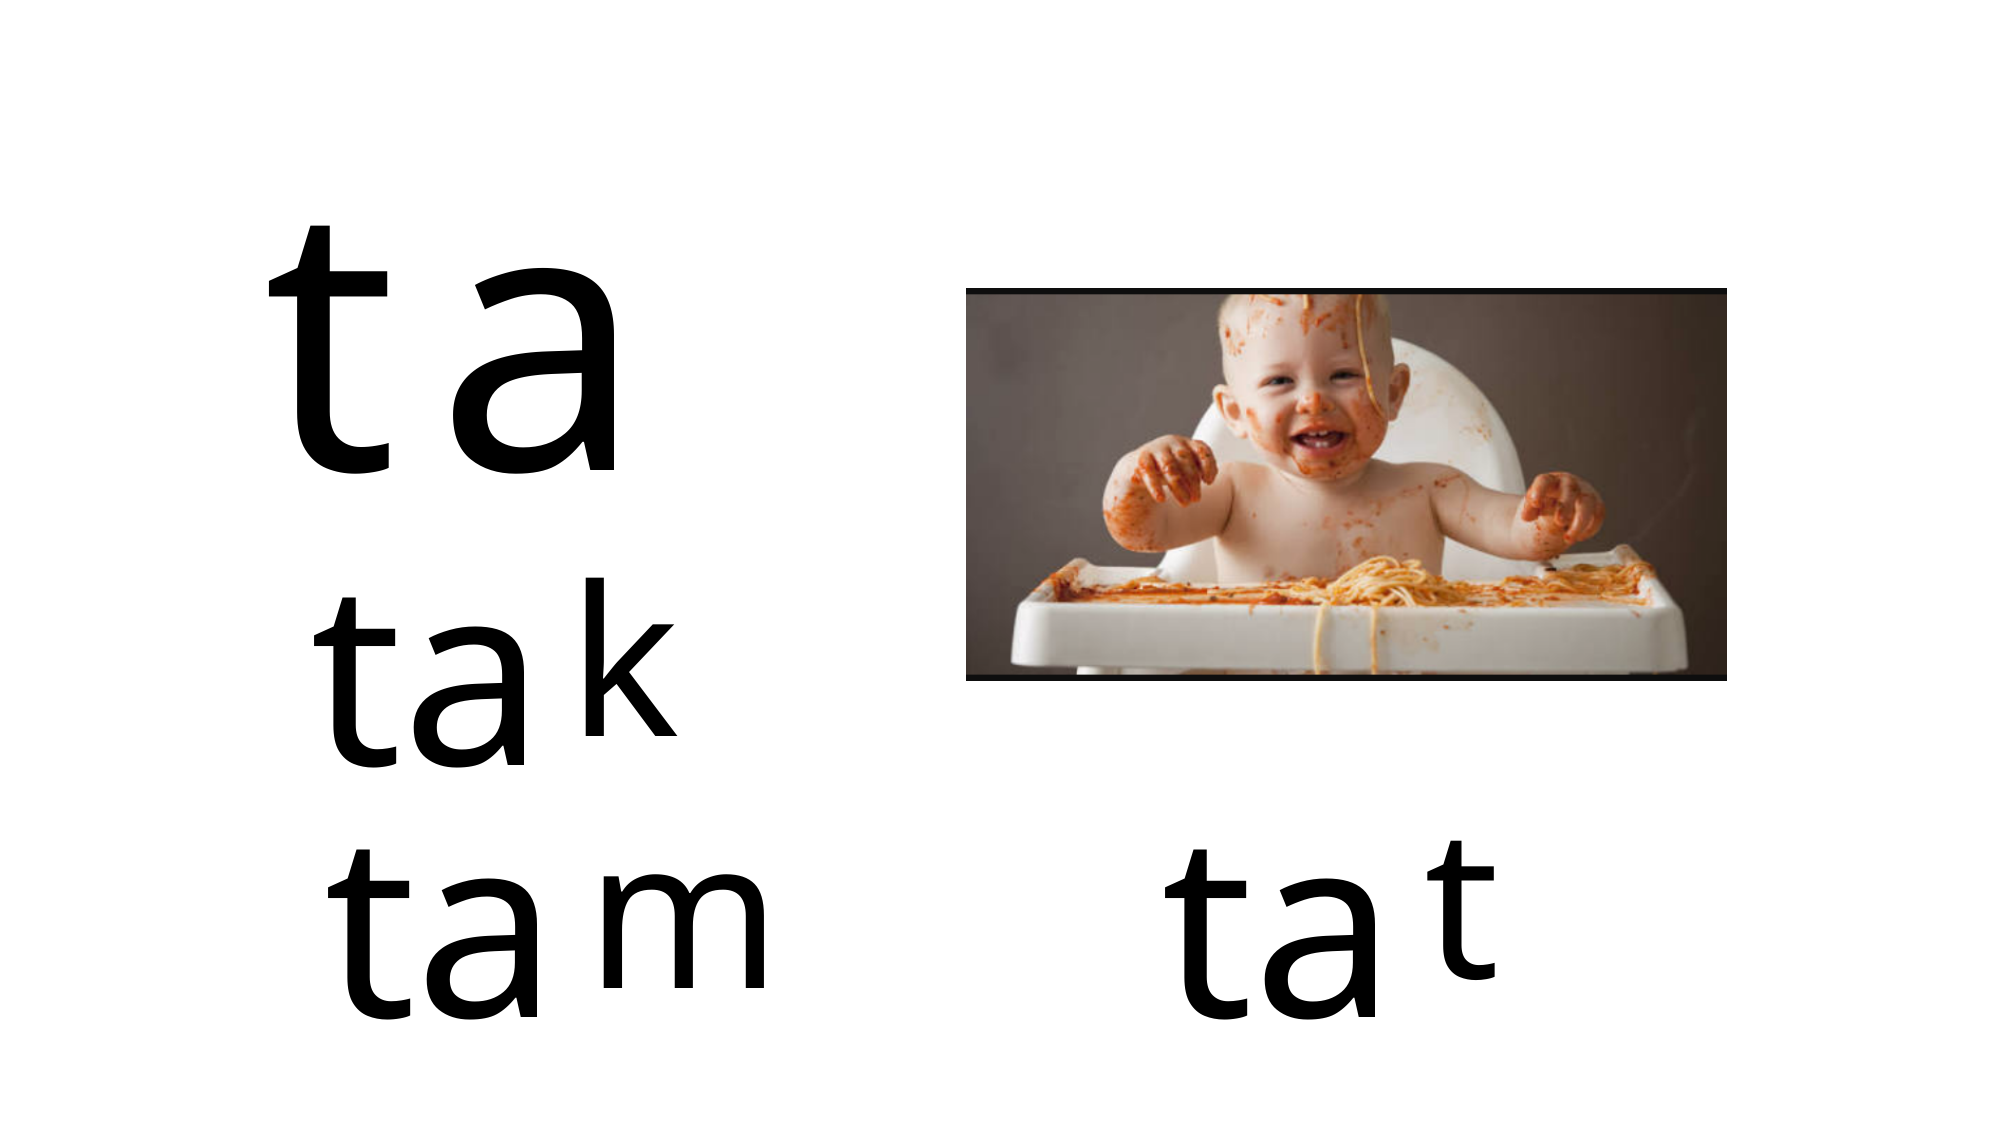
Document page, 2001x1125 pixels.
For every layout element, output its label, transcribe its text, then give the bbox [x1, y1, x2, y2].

text_box a [421, 142, 687, 548]
text_box m [571, 801, 852, 1044]
text_box ta [1146, 790, 1440, 1087]
list t [248, 142, 421, 560]
text_box k [553, 548, 835, 791]
text_box ta [295, 538, 589, 834]
text_box t [1409, 790, 1690, 1034]
text_box ta [309, 790, 603, 1087]
picture [966, 288, 1727, 681]
